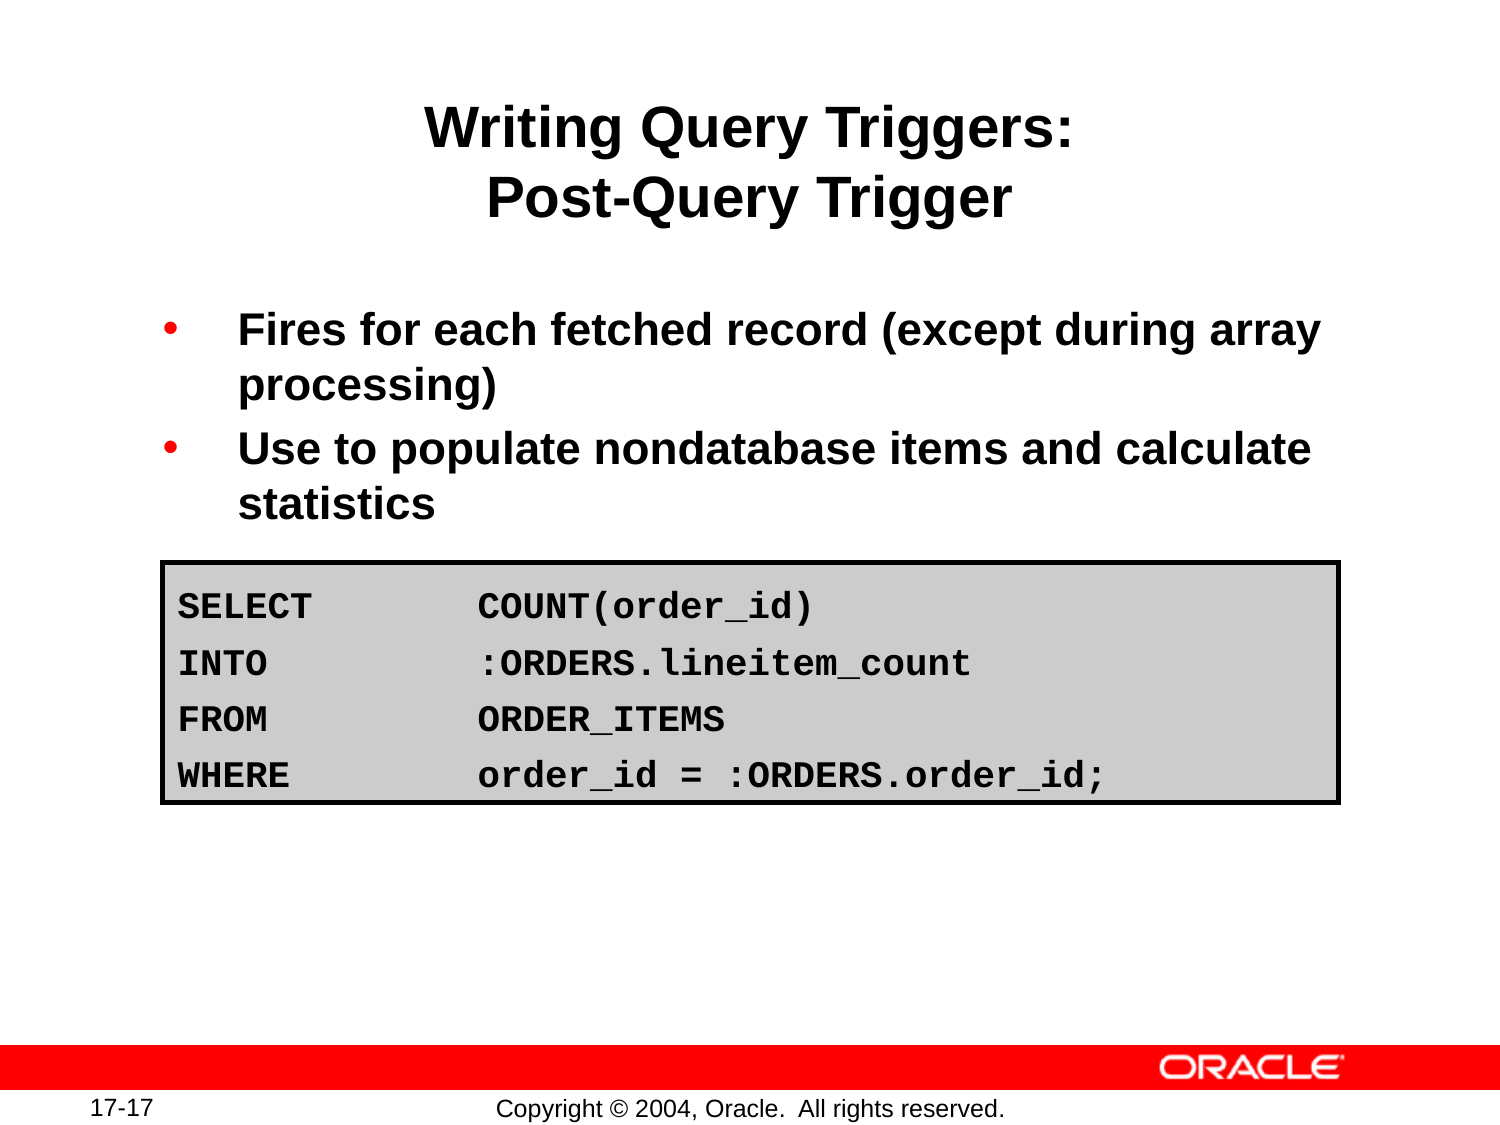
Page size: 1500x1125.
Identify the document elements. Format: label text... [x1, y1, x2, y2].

text_box SELECT COUNT(order_id) INTO :ORDERS.lineitem_count FROM ORDER_ITEMS WHERE order_id = :ORDERS.order_id; [162, 562, 1339, 803]
list Fires for each fetched record (except during array processing) Use to populate nondatabase items and calculate statistics [141, 297, 1351, 534]
title Writing Query Triggers: Post-Query Trigger [149, 87, 1351, 232]
